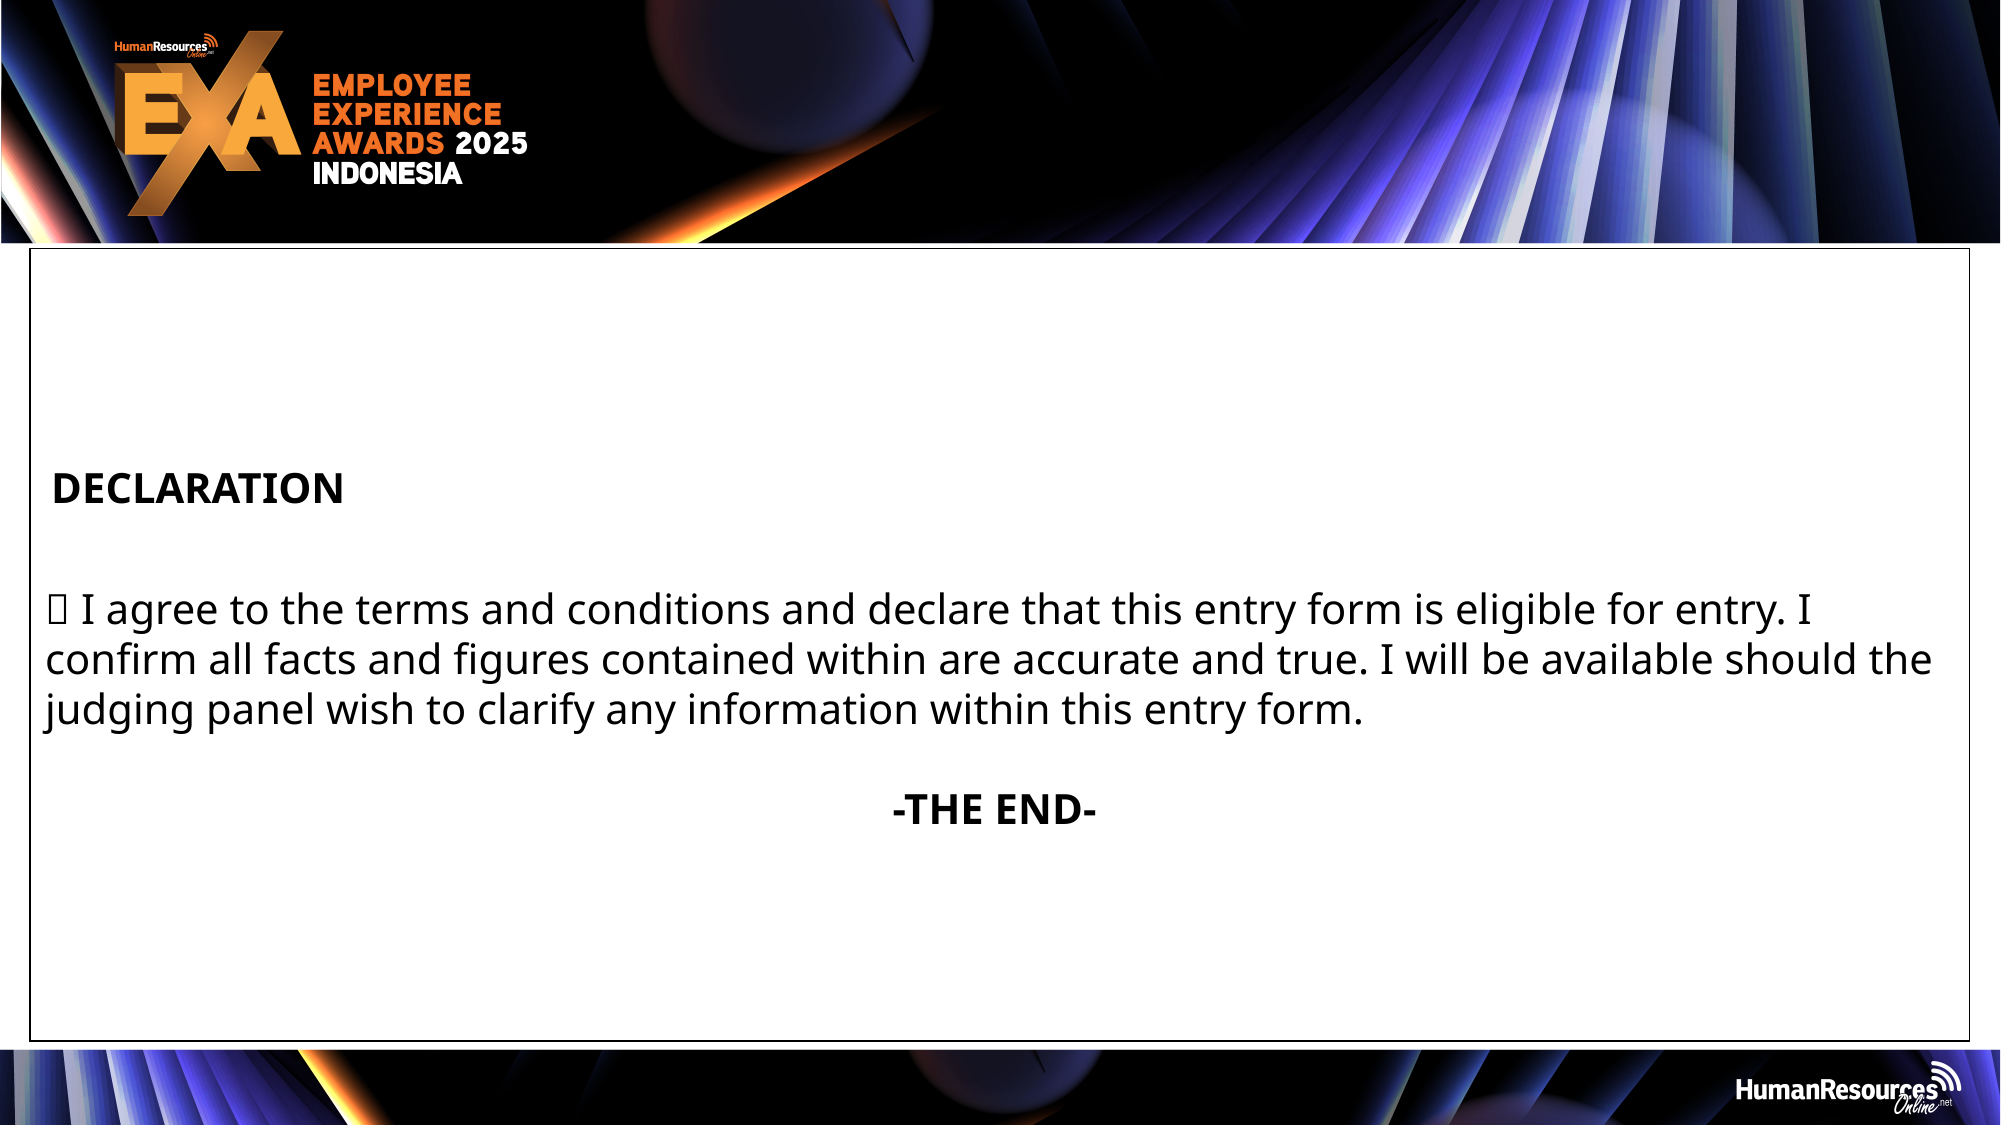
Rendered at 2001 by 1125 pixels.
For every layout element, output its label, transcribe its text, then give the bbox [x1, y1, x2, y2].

picture [0, 0, 2001, 1125]
text_box DECLARATION  I agree to the terms and conditions and declare that this entry form is eligible for entry. I confirm all facts and figures contained within are accurate and true. I will be available should the judging panel wish to clarify any information within this entry form. -THE END- [30, 248, 1970, 1042]
